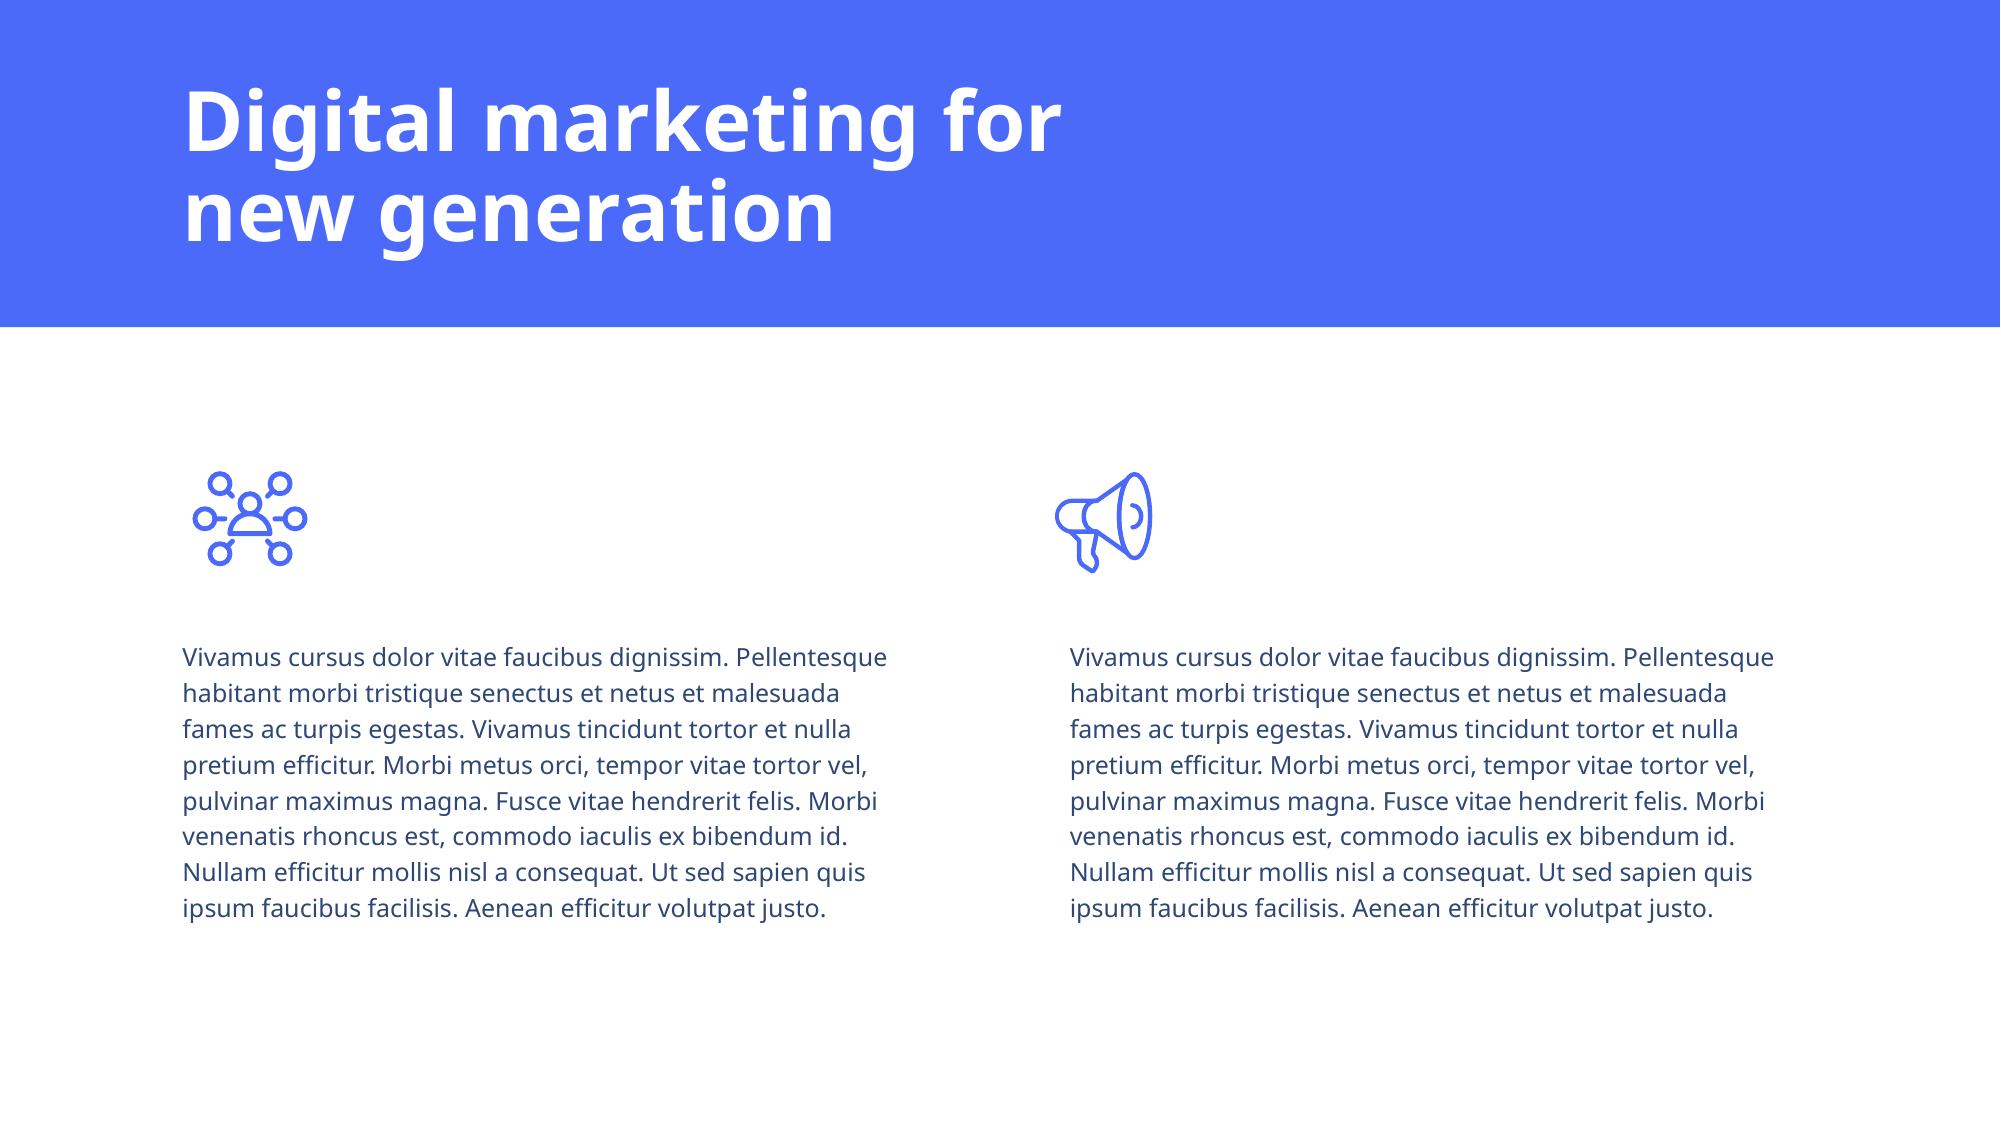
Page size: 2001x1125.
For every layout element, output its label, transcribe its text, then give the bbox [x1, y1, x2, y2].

text_box Digital marketing for new generation [167, 72, 1086, 267]
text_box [1054, 471, 1153, 574]
text_box Vivamus cursus dolor vitae faucibus dignissim. Pellentesque habitant morbi tristique senectus et netus et malesuada fames ac turpis egestas. Vivamus tincidunt tortor et nulla pretium efficitur. Morbi metus orci, tempor vitae tortor vel, pulvinar maximus magna. Fusce vitae hendrerit felis. Morbi venenatis rhoncus est, commodo iaculis ex bibendum id. Nullam efficitur mollis nisl a consequat. Ut sed sapien quis ipsum faucibus facilisis. Aenean efficitur volutpat justo. [1055, 628, 1817, 931]
text_box Vivamus cursus dolor vitae faucibus dignissim. Pellentesque habitant morbi tristique senectus et netus et malesuada fames ac turpis egestas. Vivamus tincidunt tortor et nulla pretium efficitur. Morbi metus orci, tempor vitae tortor vel, pulvinar maximus magna. Fusce vitae hendrerit felis. Morbi venenatis rhoncus est, commodo iaculis ex bibendum id. Nullam efficitur mollis nisl a consequat. Ut sed sapien quis ipsum faucibus facilisis. Aenean efficitur volutpat justo. [167, 628, 930, 931]
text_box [192, 471, 308, 567]
text_box [0, 0, 2000, 328]
